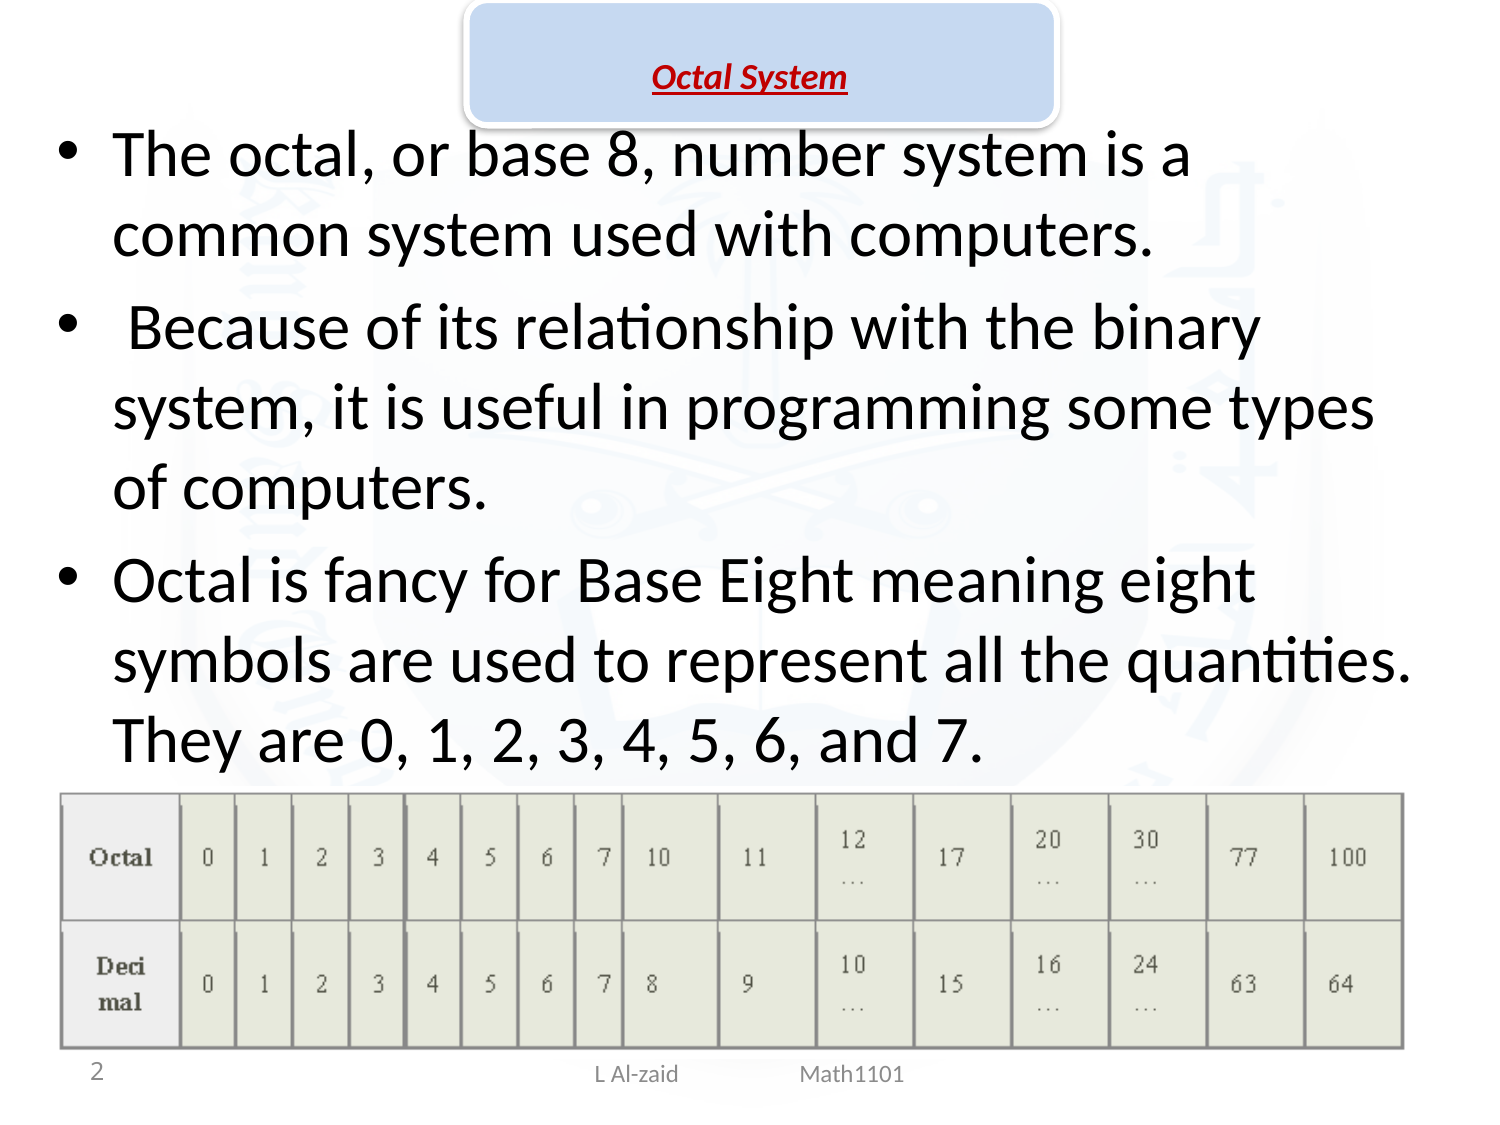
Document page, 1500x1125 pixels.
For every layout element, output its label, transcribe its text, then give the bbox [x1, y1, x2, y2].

footer L Al-zaid Math1101 [512, 1066, 988, 1103]
slide_number 2 [75, 1066, 425, 1103]
text_box [463, 0, 1061, 45]
list The octal, or base 8, number system is a common system used with computers. Because of its relationship with the binary system, it is useful in programming some types of computers. Octal is fancy for Base Eight meaning eight symbols are used to represent all the quantities. They are 0, 1, 2, 3, 4, 5, 6, and 7. [41, 101, 1459, 1071]
picture [52, 786, 1410, 1059]
title Octal System [75, 45, 1425, 101]
